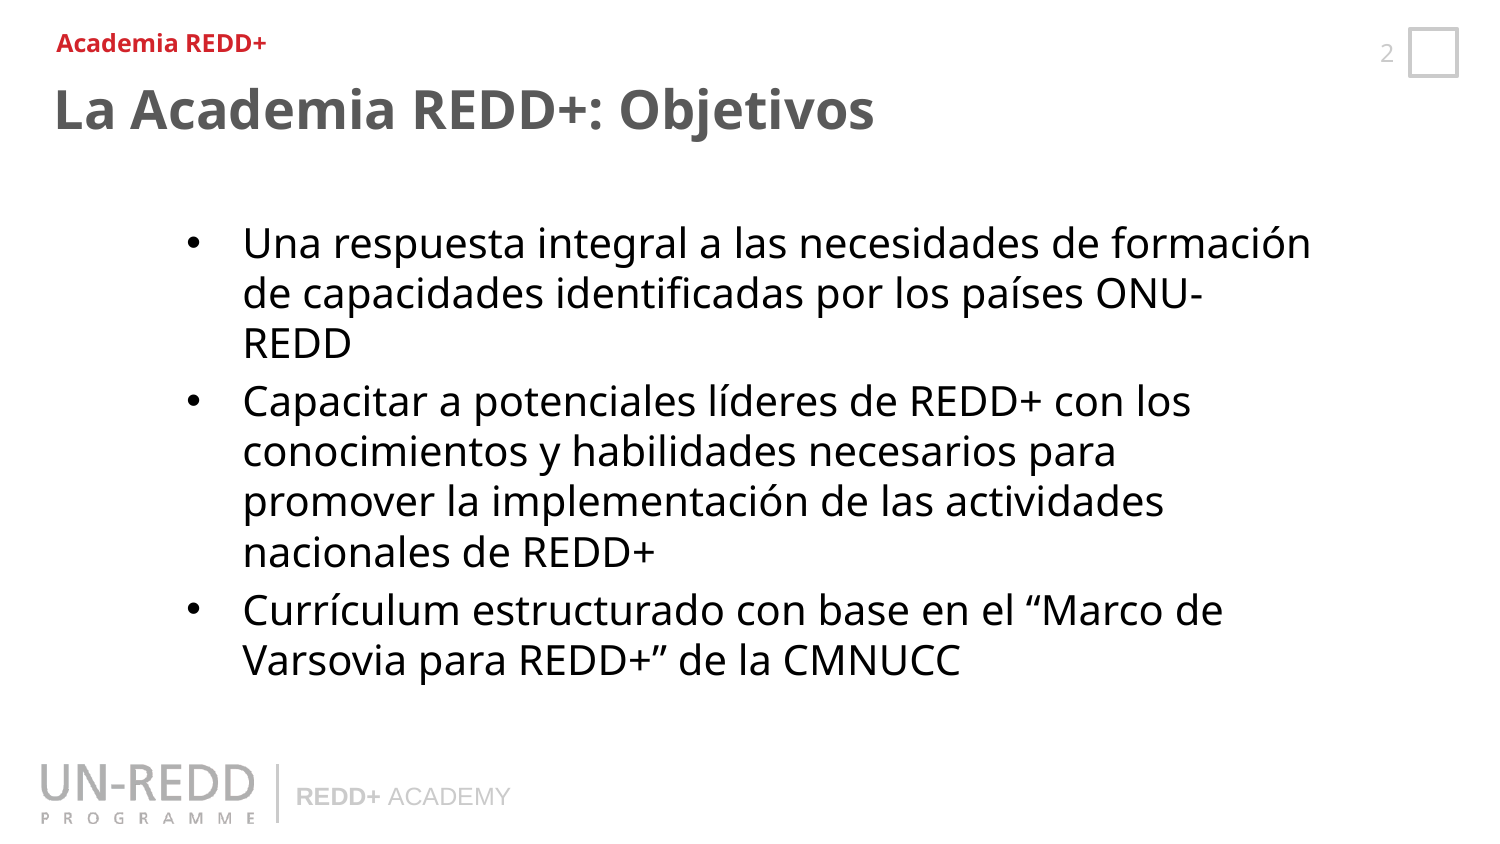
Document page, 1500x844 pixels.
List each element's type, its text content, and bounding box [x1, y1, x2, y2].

list Una respuesta integral a las necesidades de formación de capacidades identificadas por los países ONU-REDD Capacitar a potenciales líderes de REDD+ con los conocimientos y habilidades necesarios para promover la implementación de las actividades nacionales de REDD+ Currículum estructurado con base en el “Marco de Varsovia para REDD+” de la CMNUCC [171, 209, 1329, 753]
list Academia REDD+ [41, 20, 821, 68]
picture [41, 764, 254, 824]
list La Academia REDD+: Objetivos [38, 67, 1294, 186]
